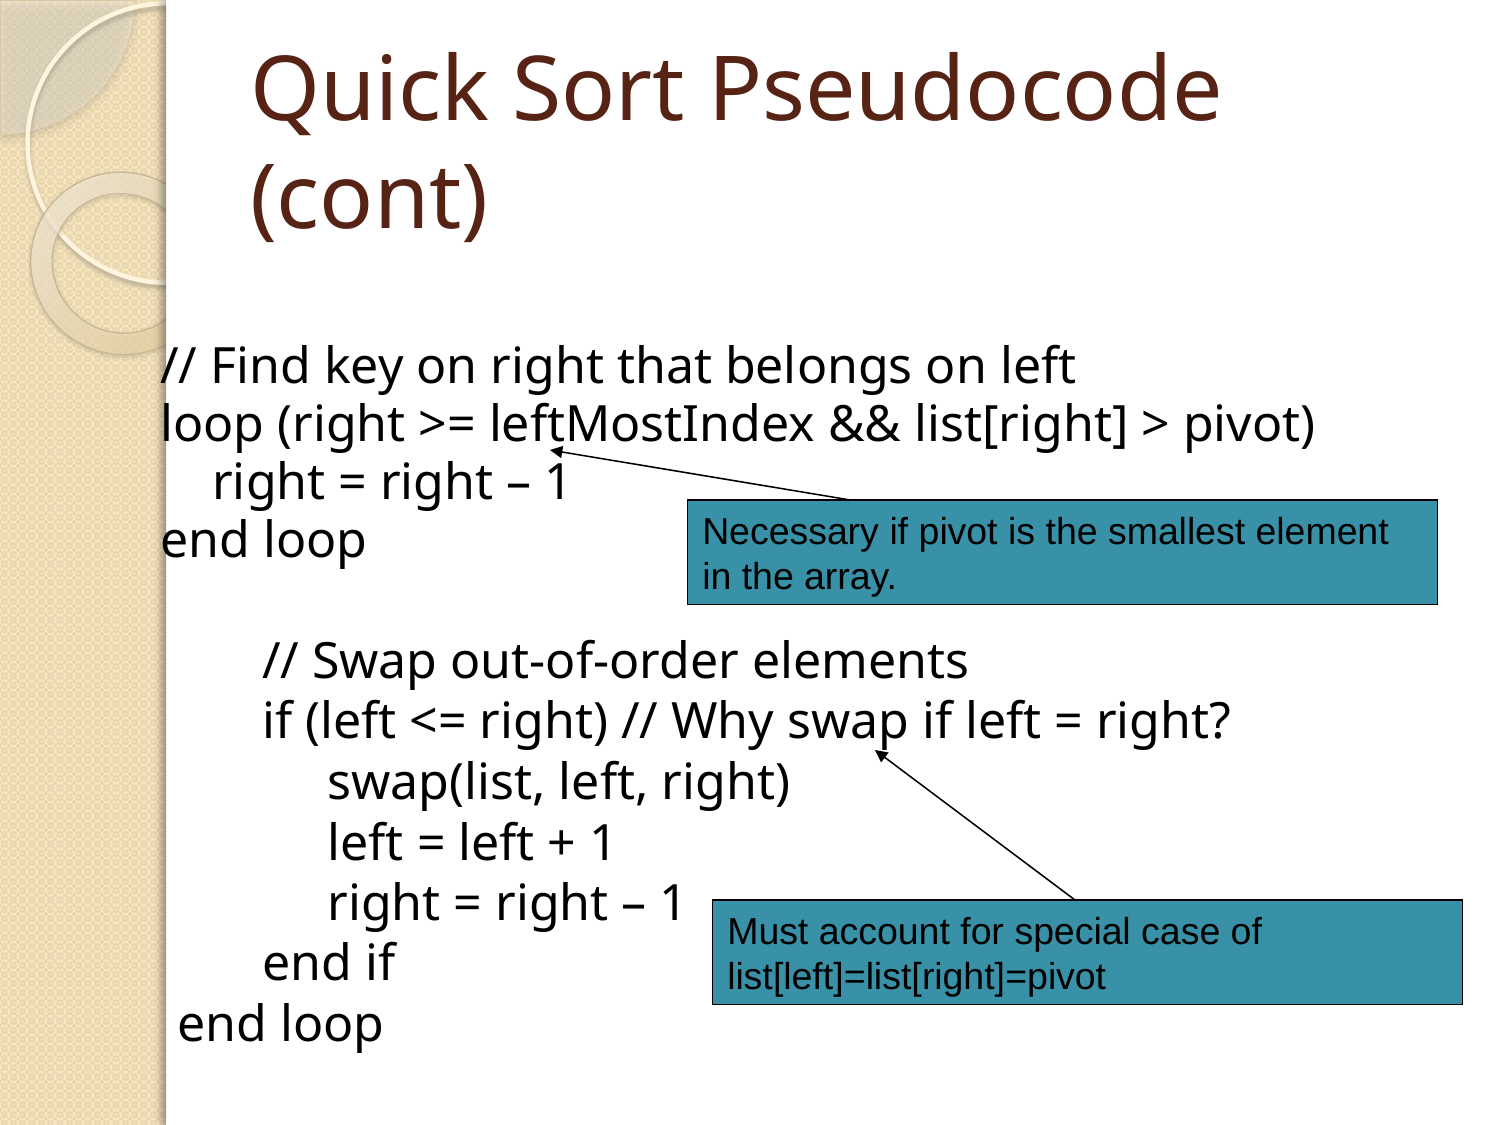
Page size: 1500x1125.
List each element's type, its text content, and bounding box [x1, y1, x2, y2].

title Quick Sort Pseudocode (cont) [235, 45, 1466, 233]
text_box Necessary if pivot is the smallest element in the array. [687, 499, 1438, 605]
list // Find key on right that belongs on left loop (right >= leftMostIndex && list[right] > pivot) right = right – 1 end loop // Swap out-of-order elements if (left <= right) // Why swap if left = right? swap(list, left, right) left = left + 1 right = right – 1 end if end loop [37, 299, 1413, 1101]
text_box Must account for special case of list[left]=list[right]=pivot [712, 899, 1463, 1005]
text_box [549, 445, 850, 501]
text_box [874, 750, 1076, 901]
